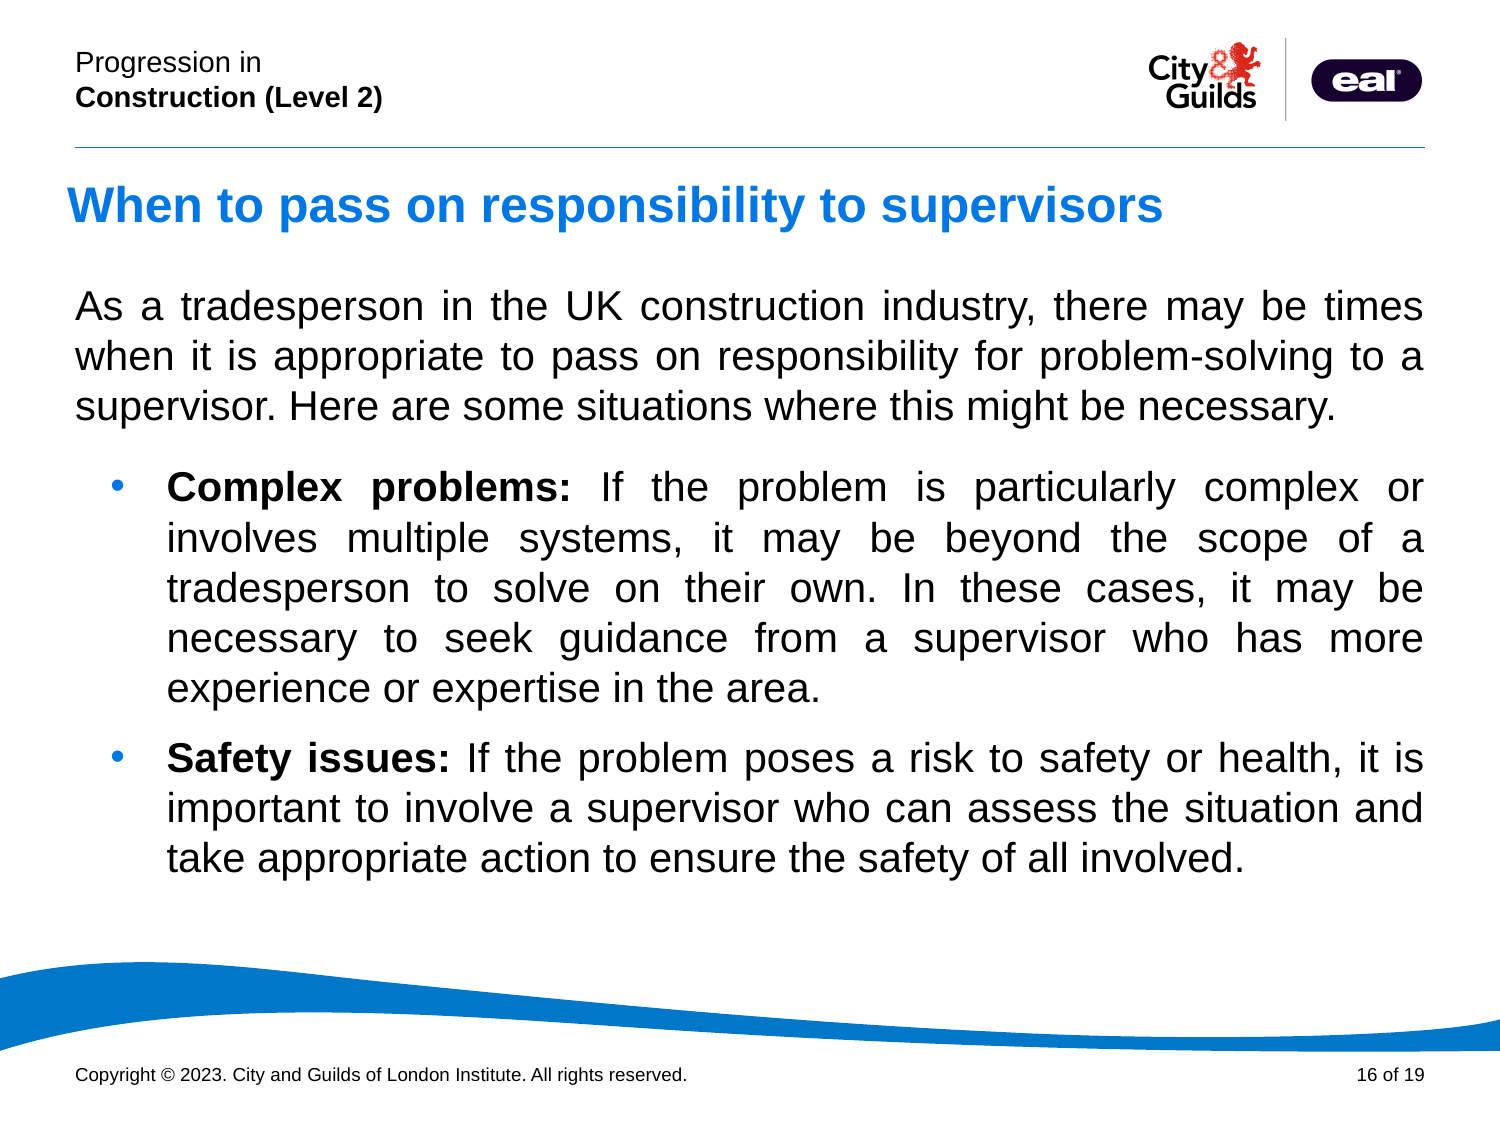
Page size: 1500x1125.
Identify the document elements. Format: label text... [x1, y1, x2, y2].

title When to pass on responsibility to supervisors [52, 172, 1404, 236]
picture [1149, 38, 1422, 121]
list As a tradesperson in the UK construction industry, there may be times when it is appropriate to pass on responsibility for problem-solving to a supervisor. Here are some situations where this might be necessary. Complex problems: If the problem is particularly complex or involves multiple systems, it may be beyond the scope of a tradesperson to solve on their own. In these cases, it may be necessary to seek guidance from a supervisor who has more experience or expertise in the area. Safety issues: If the problem poses a risk to safety or health, it is important to involve a supervisor who can assess the situation and take appropriate action to ensure the safety of all involved. [74, 278, 1426, 913]
